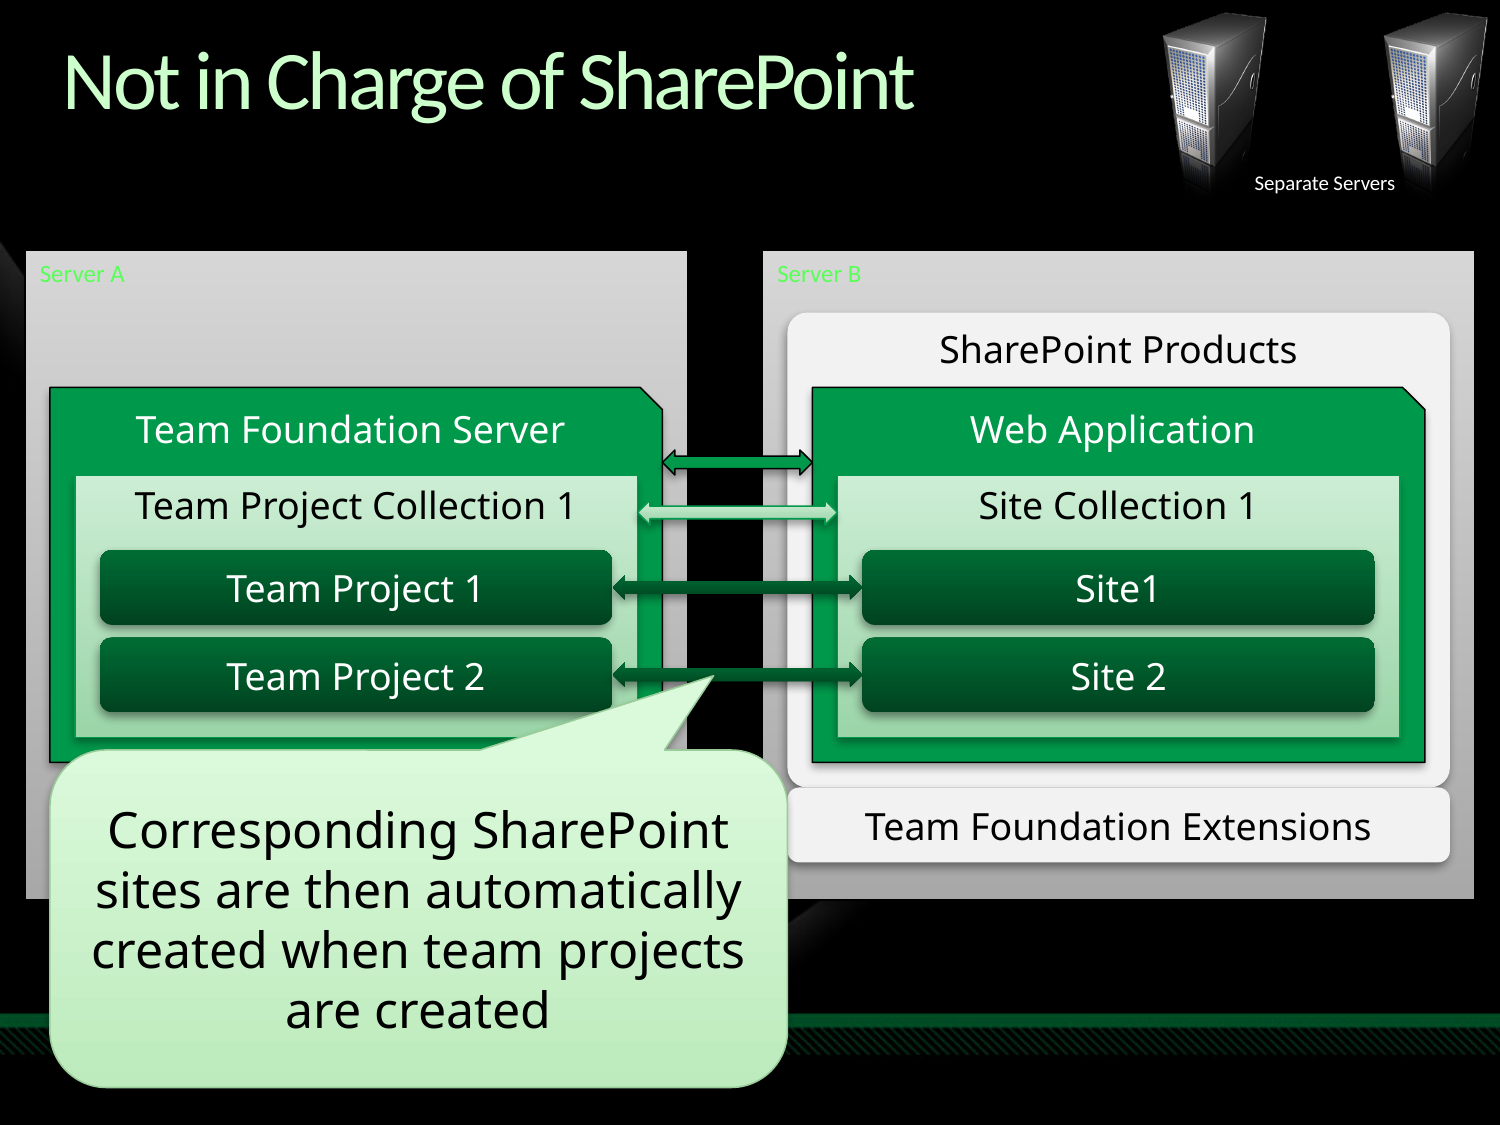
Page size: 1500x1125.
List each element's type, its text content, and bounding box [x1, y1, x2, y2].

text_box Team Project 2 [99, 637, 613, 713]
text_box Site1 [862, 549, 1375, 625]
text_box Team Project 1 [99, 549, 613, 625]
picture [0, 0, 1500, 1125]
title Not in Charge of SharePoint [62, 37, 1143, 129]
text_box [661, 449, 813, 476]
text_box Web Application [811, 386, 1426, 764]
text_box Corresponding SharePoint sites are then automatically created when team projects are created [49, 674, 789, 1089]
text_box [636, 499, 839, 526]
text_box Server B [762, 249, 1038, 295]
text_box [1149, 12, 1500, 220]
text_box Site 2 [862, 637, 1375, 713]
text_box [612, 575, 863, 601]
text_box [762, 249, 1476, 901]
text_box Site Collection 1 [837, 474, 1401, 738]
text_box SharePoint Products [787, 312, 1450, 786]
text_box Team Foundation Extensions [789, 787, 1450, 863]
text_box Team Foundation Server [49, 386, 664, 764]
text_box Team Project Collection 1 [74, 474, 638, 738]
text_box [612, 662, 863, 688]
text_box Server A [24, 249, 300, 295]
text_box [24, 249, 688, 901]
